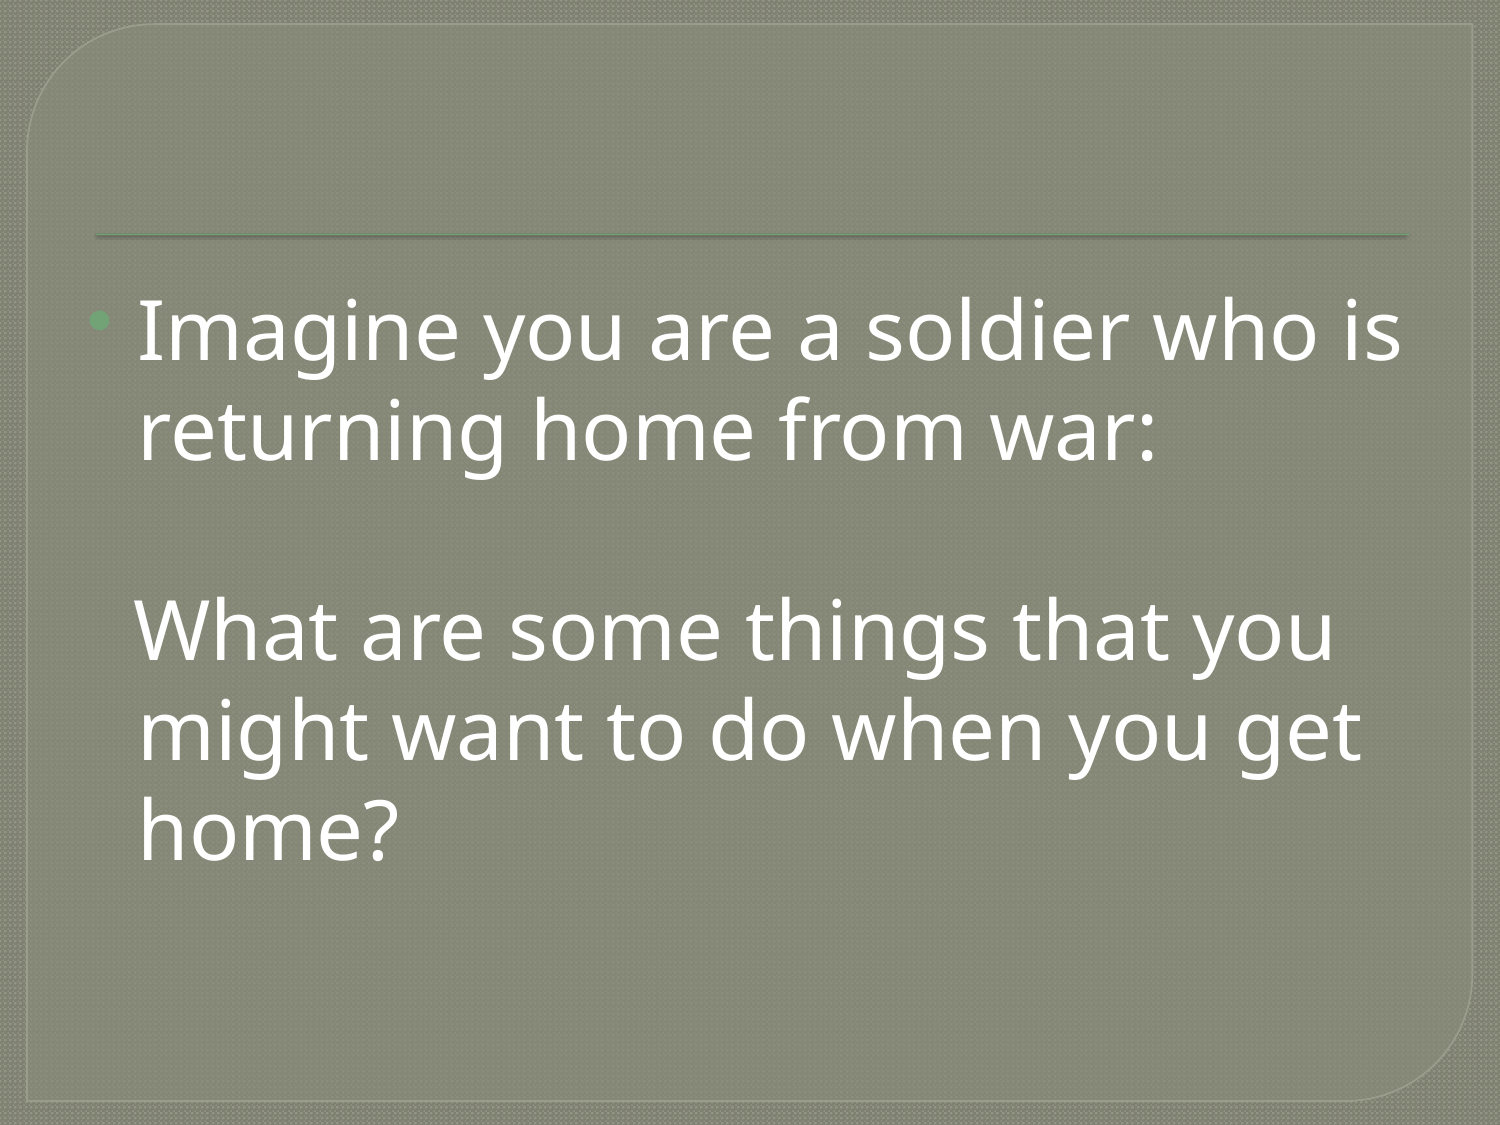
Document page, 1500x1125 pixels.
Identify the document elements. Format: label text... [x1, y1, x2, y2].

list Imagine you are a soldier who is returning home from war: What are some things that you might want to do when you get home? [75, 270, 1425, 1013]
